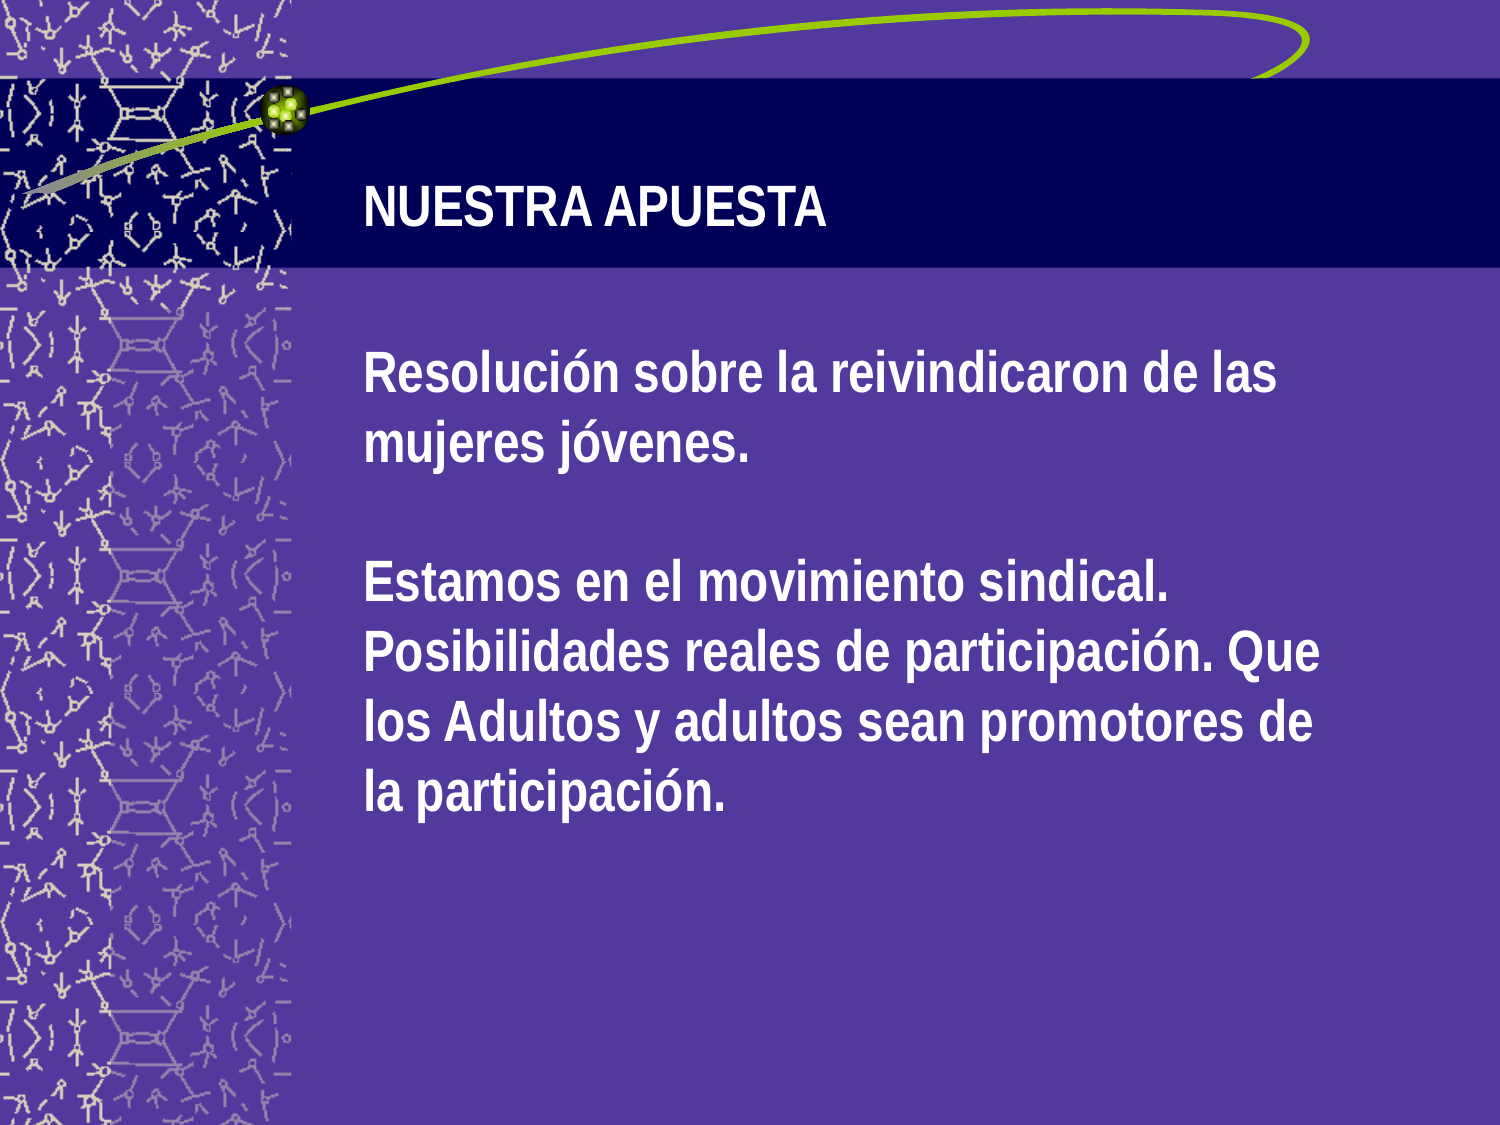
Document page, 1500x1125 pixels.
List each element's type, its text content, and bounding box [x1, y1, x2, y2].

picture [0, 0, 292, 1125]
text_box NUESTRA APUESTA [348, 160, 1353, 246]
text_box Resolución sobre la reivindicaron de las mujeres jóvenes. Estamos en el movimiento sindical. Posibilidades reales de participación. Que los Adultos y adultos sean promotores de la participación. [348, 326, 1353, 971]
